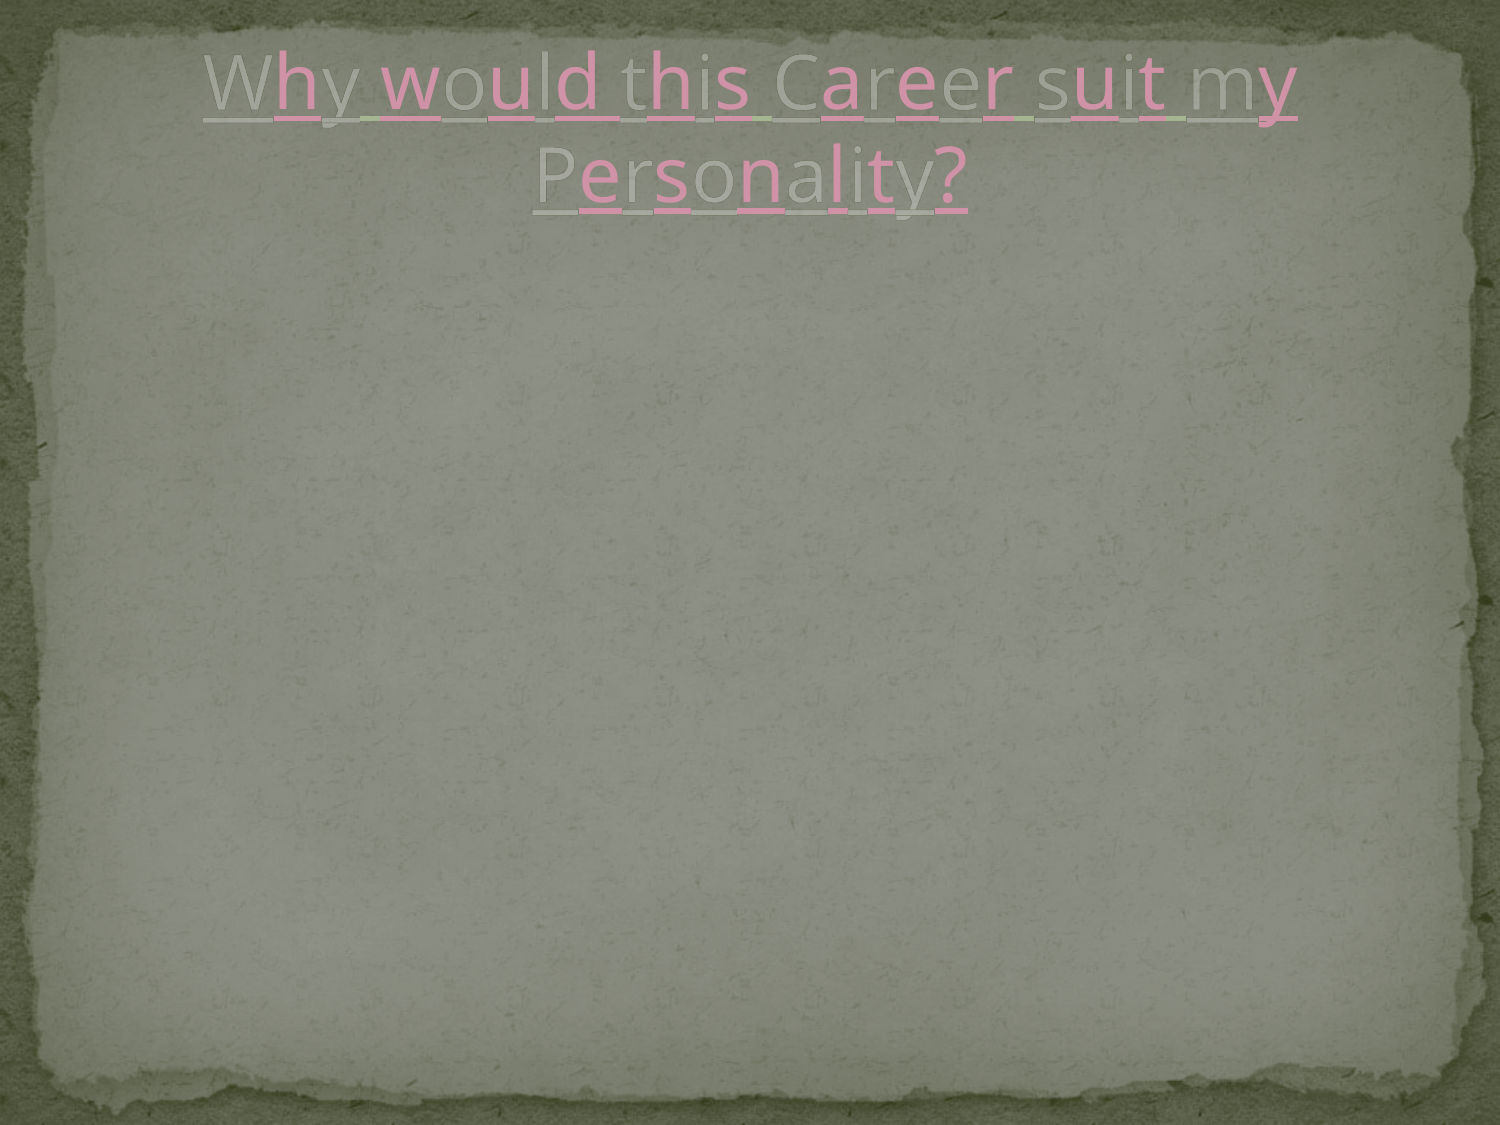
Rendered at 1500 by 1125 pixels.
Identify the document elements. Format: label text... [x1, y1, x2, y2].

title Why would this Career suit my Personality? [74, 24, 1425, 225]
